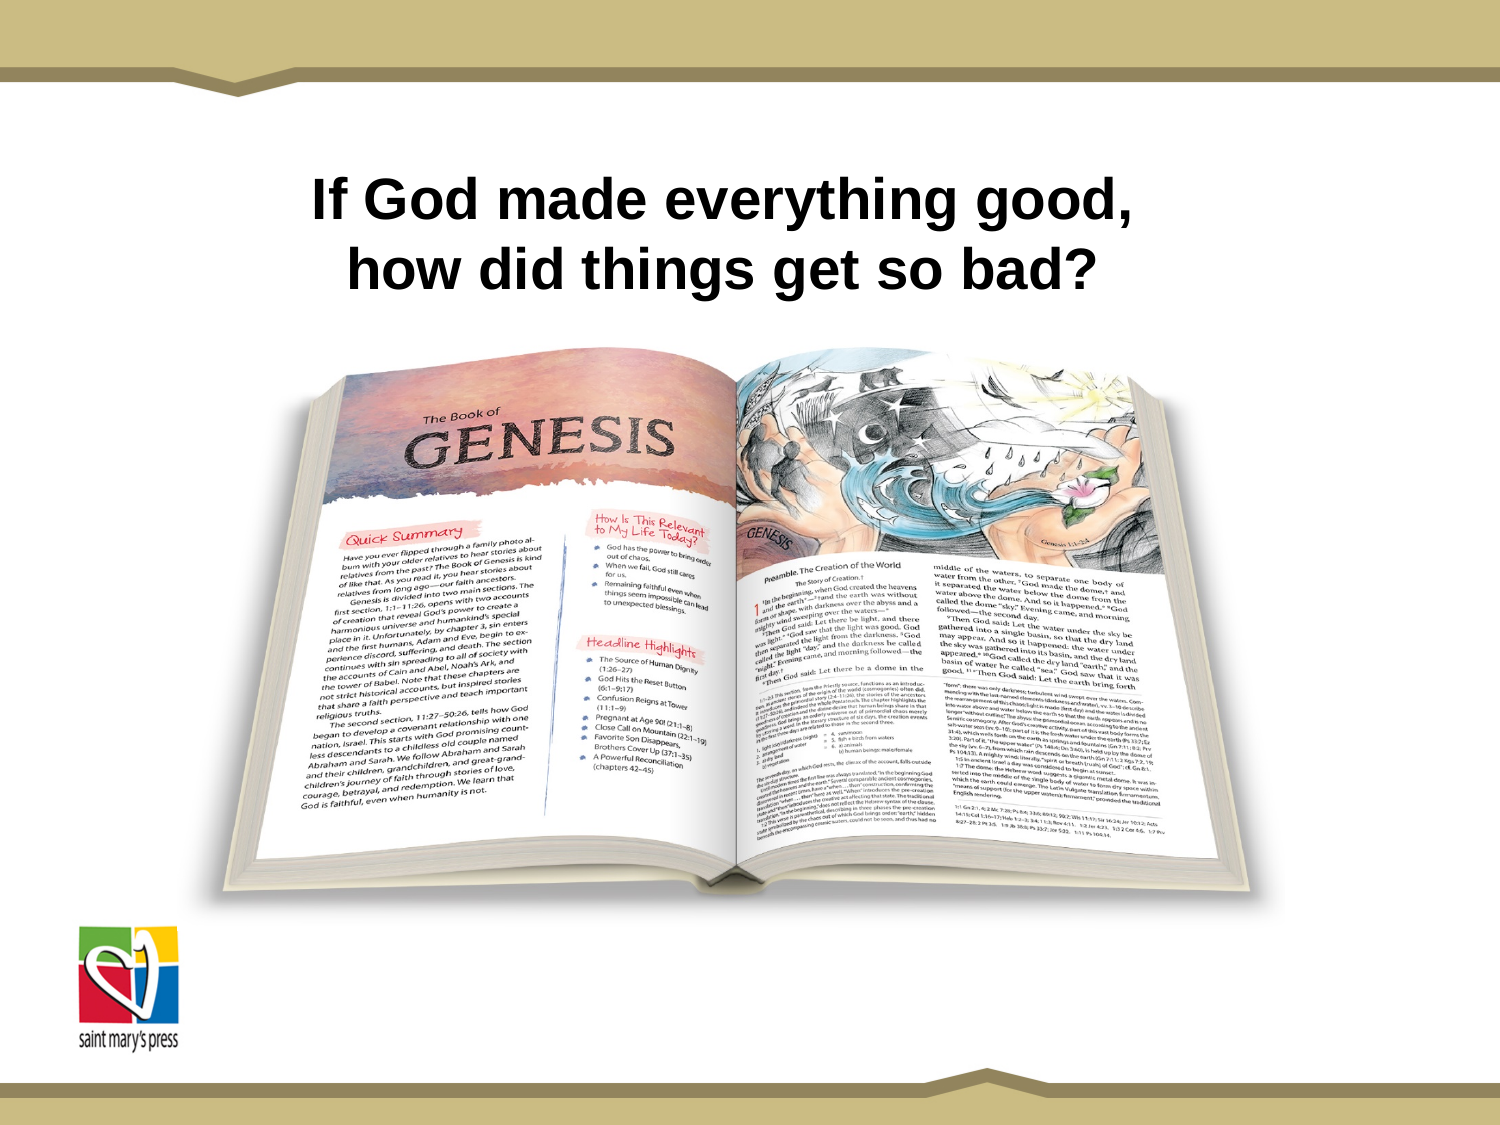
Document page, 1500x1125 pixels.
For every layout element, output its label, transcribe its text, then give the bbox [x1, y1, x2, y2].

picture [0, 0, 1500, 1125]
title If God made everything good, how did things get so bad? [150, 149, 1313, 313]
